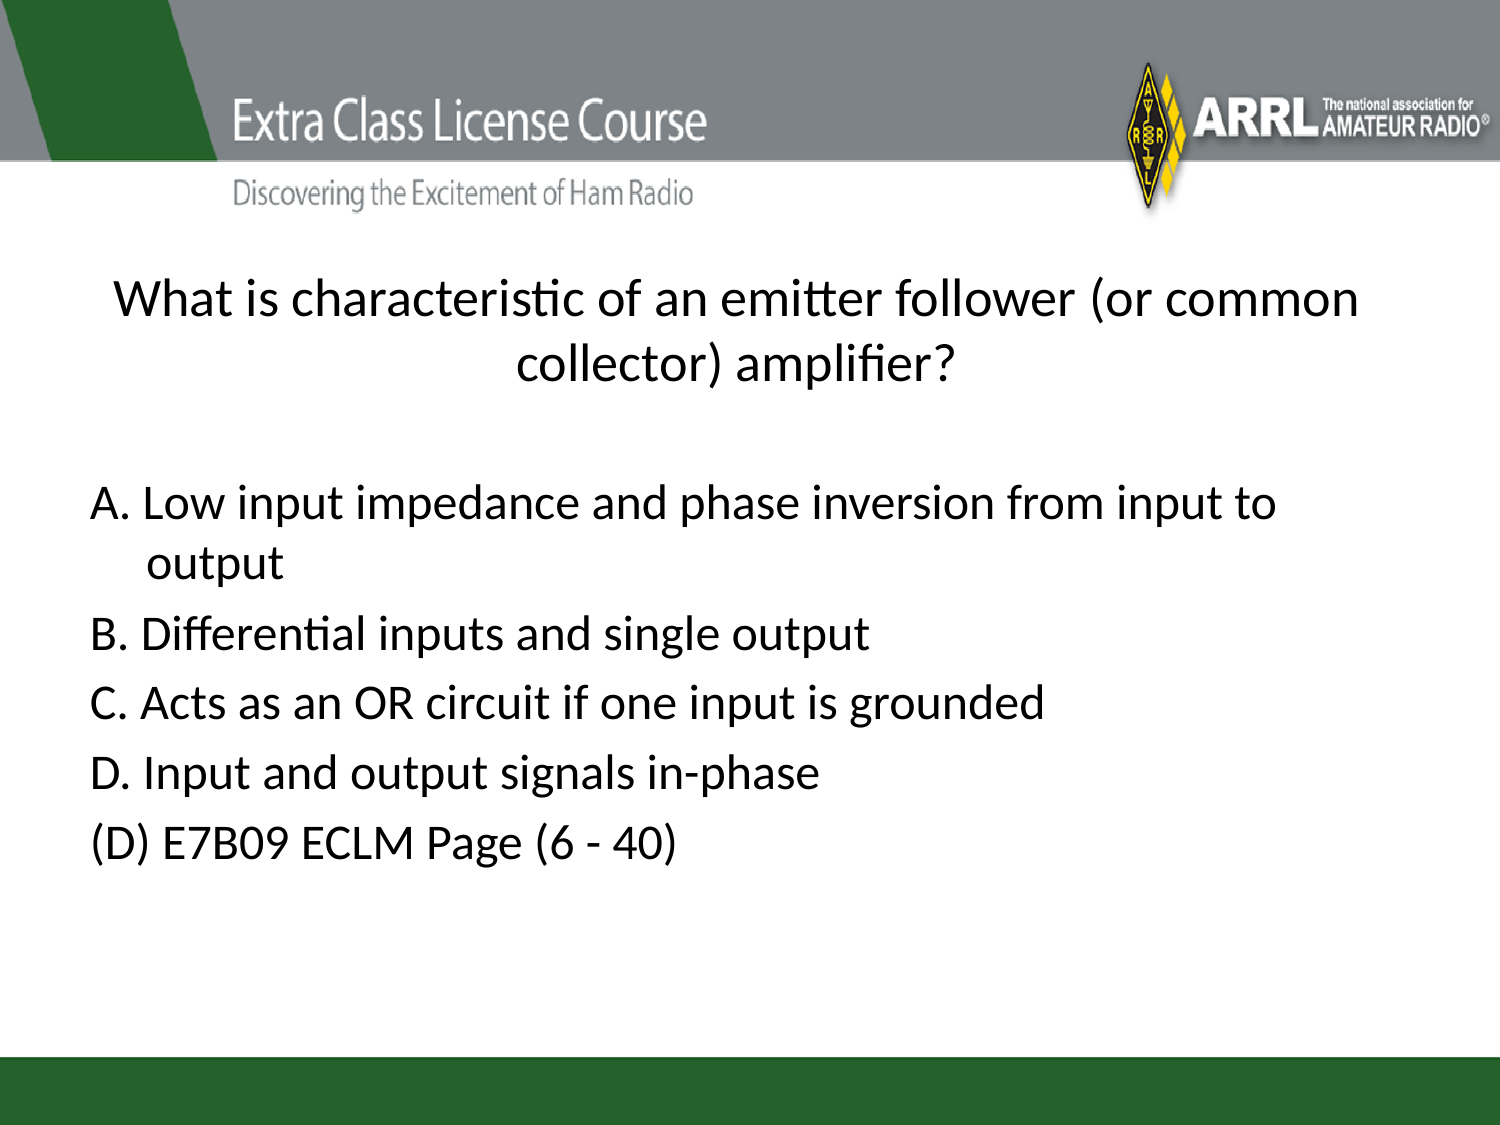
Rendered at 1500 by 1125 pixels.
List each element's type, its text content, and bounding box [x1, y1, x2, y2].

title What is characteristic of an emitter follower (or common collector) amplifier? [24, 254, 1450, 435]
picture [0, 0, 1500, 1125]
list A. Low input impedance and phase inversion from input to output B. Differential inputs and single output C. Acts as an OR circuit if one input is grounded D. Input and output signals in-phase (D) E7B09 ECLM Page (6 - 40) [75, 462, 1425, 1038]
